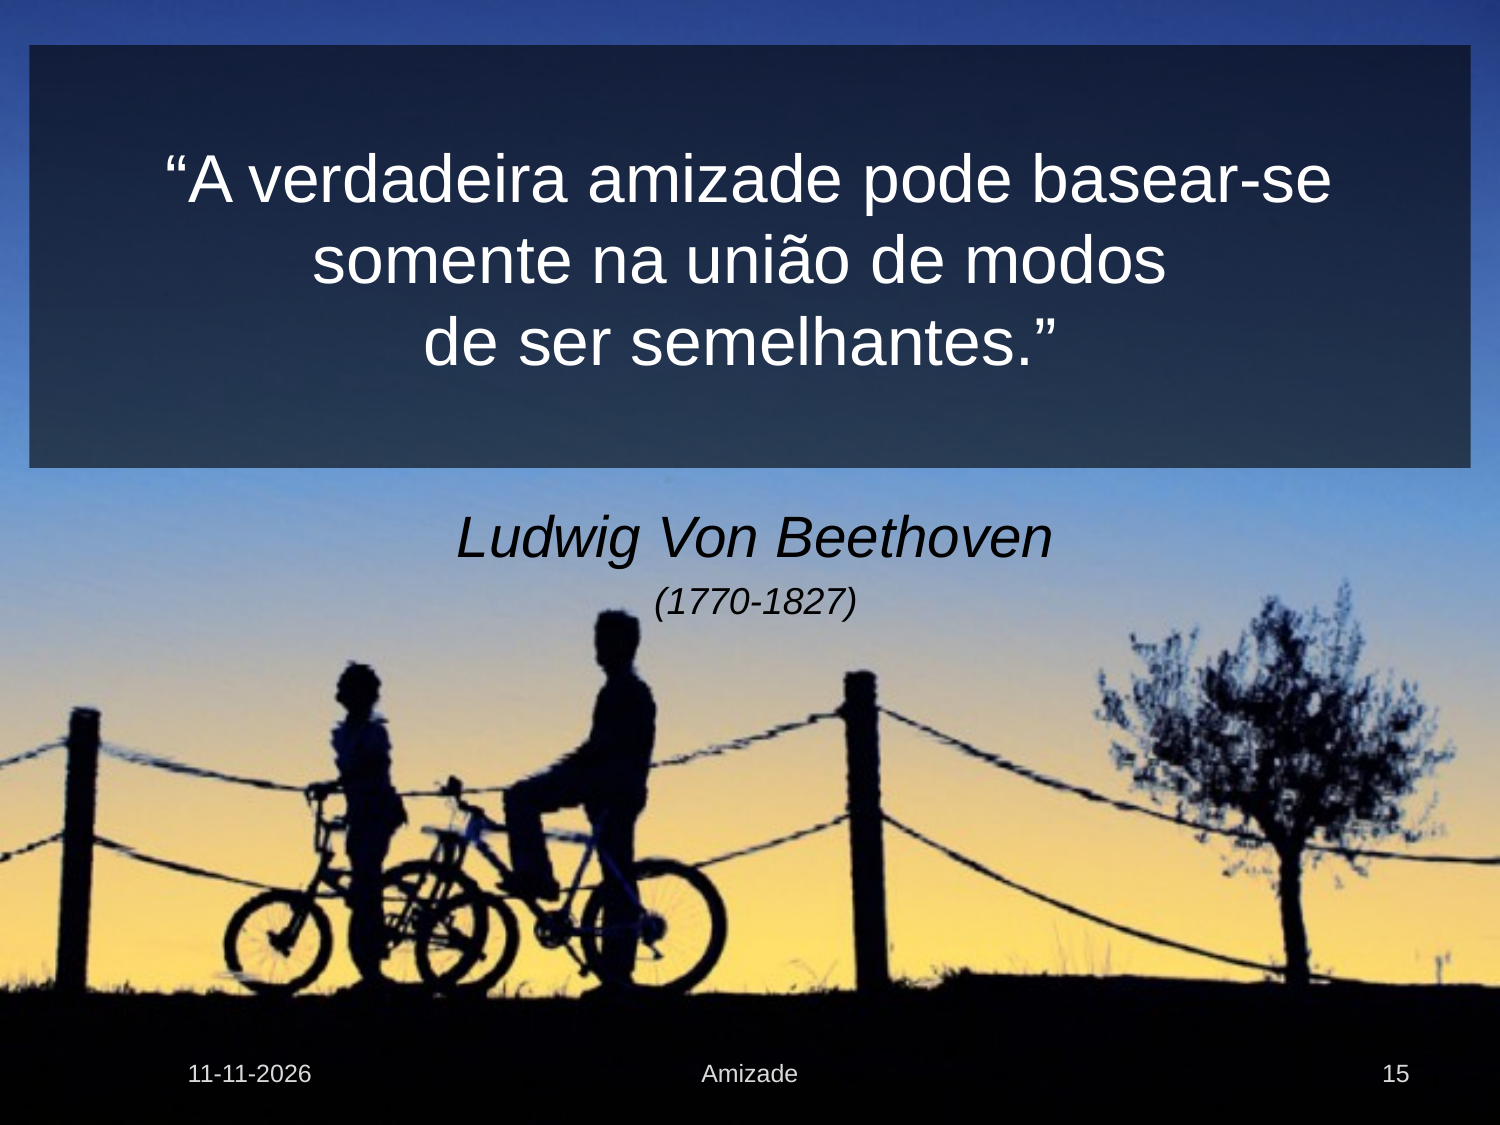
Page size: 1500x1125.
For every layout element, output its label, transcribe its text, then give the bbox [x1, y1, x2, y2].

slide_number 15 [1074, 1042, 1425, 1103]
title “A verdadeira amizade pode basear-se somente na união de modos de ser semelhantes.” [29, 45, 1471, 468]
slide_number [75, 1042, 425, 1103]
picture [0, 0, 1500, 1125]
list Ludwig Von Beethoven (1770-1827) [41, 491, 1471, 575]
footer Amizade [512, 1042, 988, 1103]
